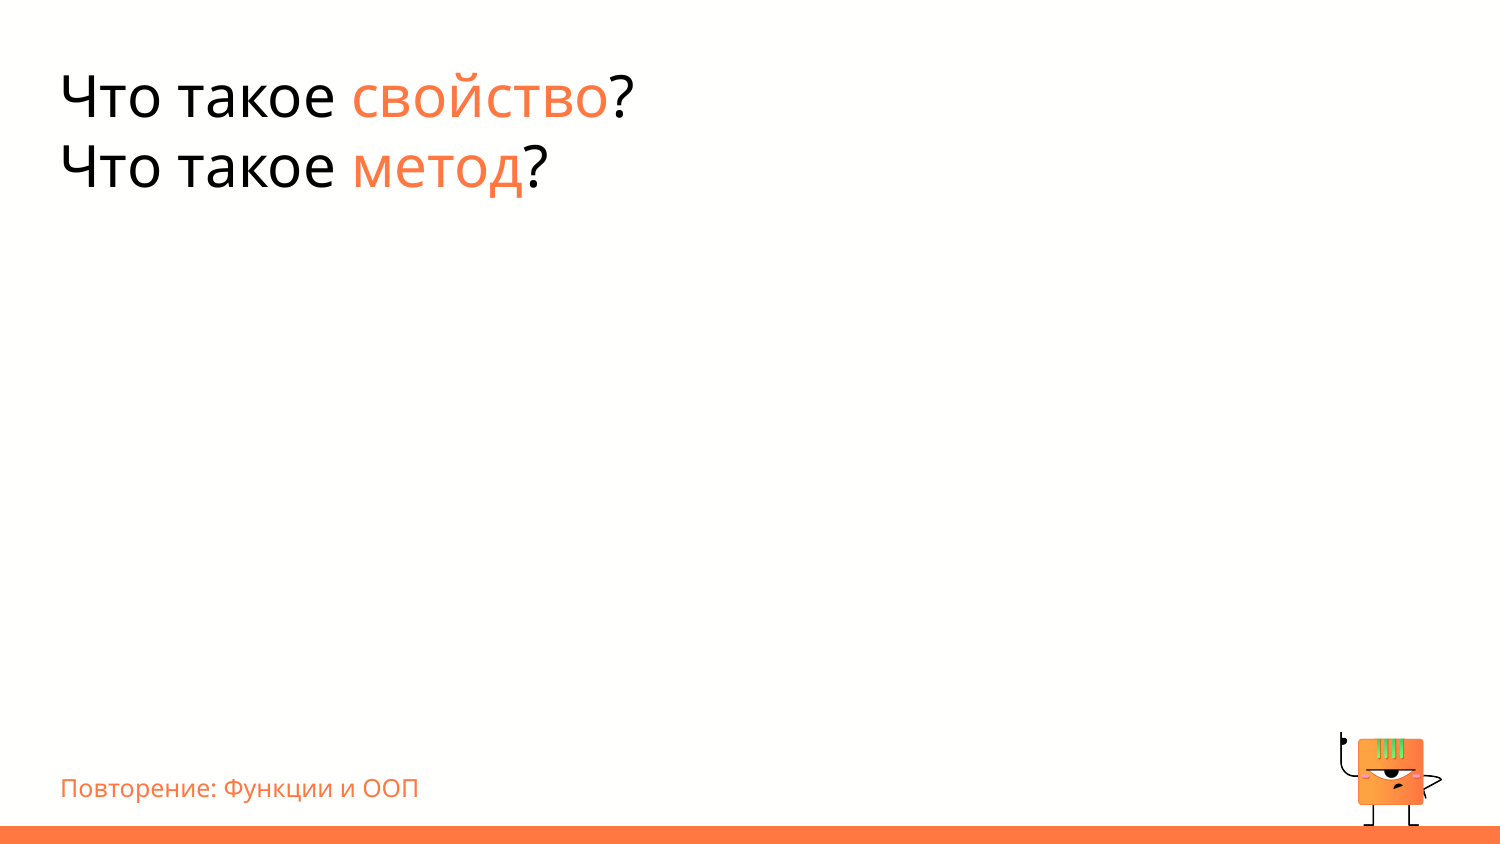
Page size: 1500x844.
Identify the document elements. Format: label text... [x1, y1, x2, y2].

picture [1339, 732, 1442, 826]
subtitle Повторение: Функции и ООП [60, 767, 1233, 813]
title Что такое свойство? Что такое метод? [59, 59, 1441, 150]
